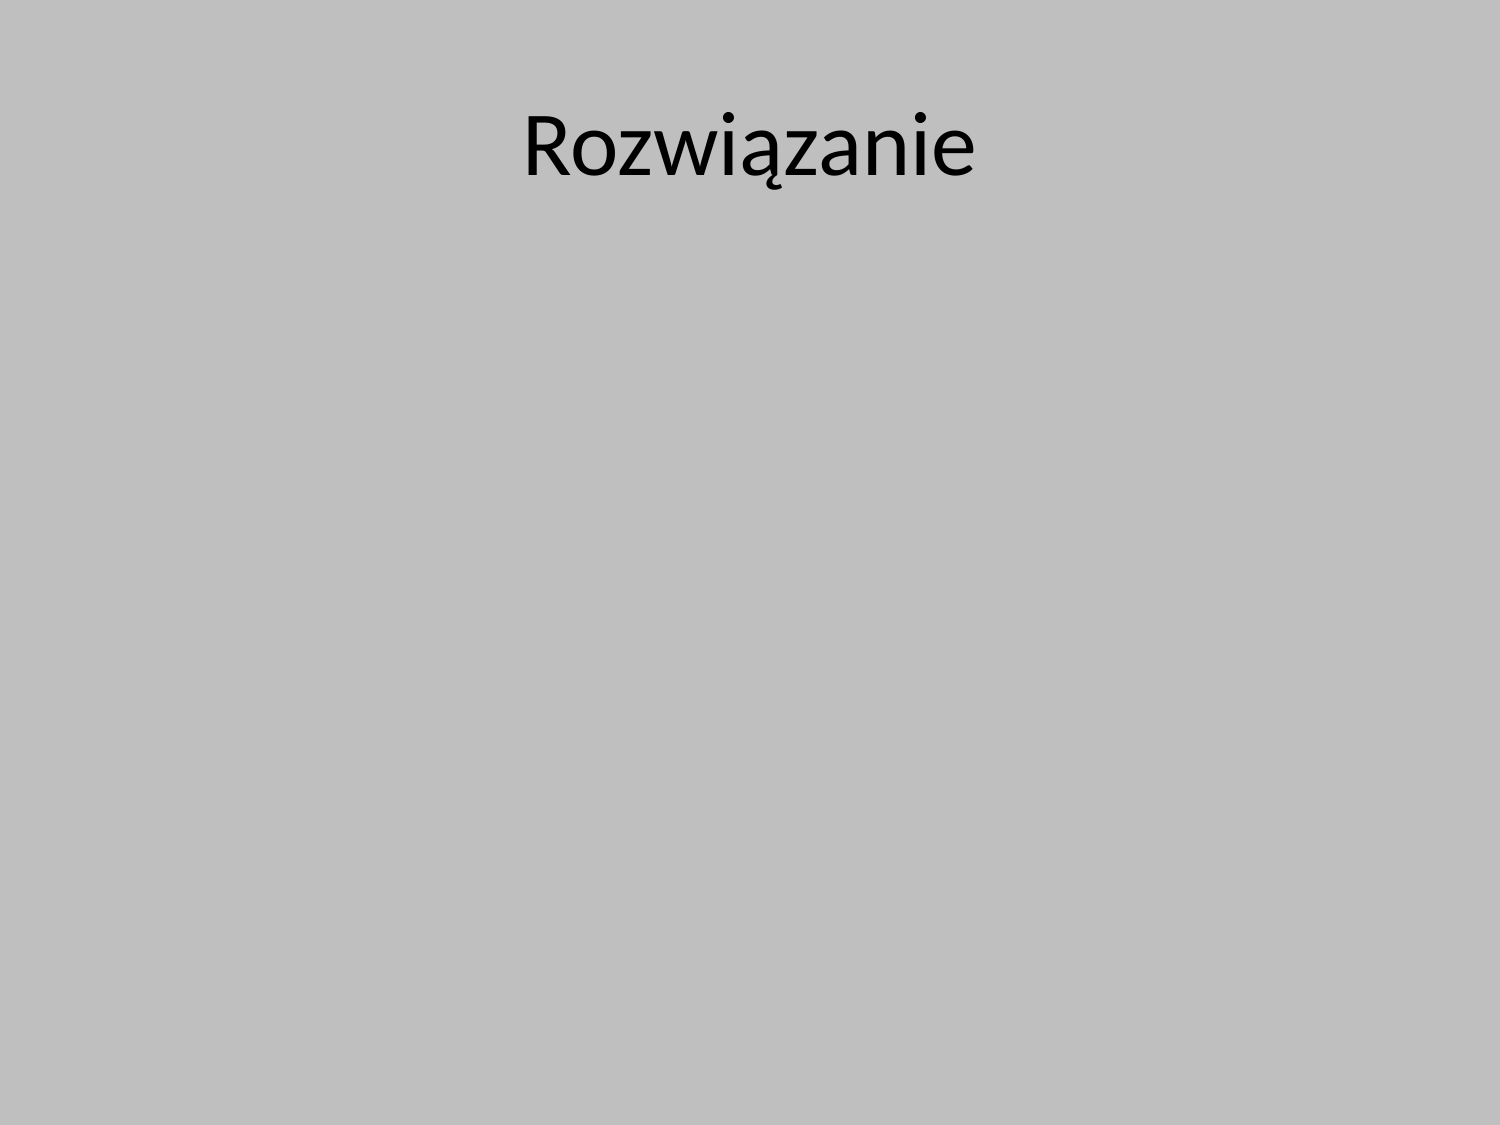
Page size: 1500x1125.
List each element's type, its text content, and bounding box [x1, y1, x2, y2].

title Rozwiązanie [75, 45, 1425, 233]
